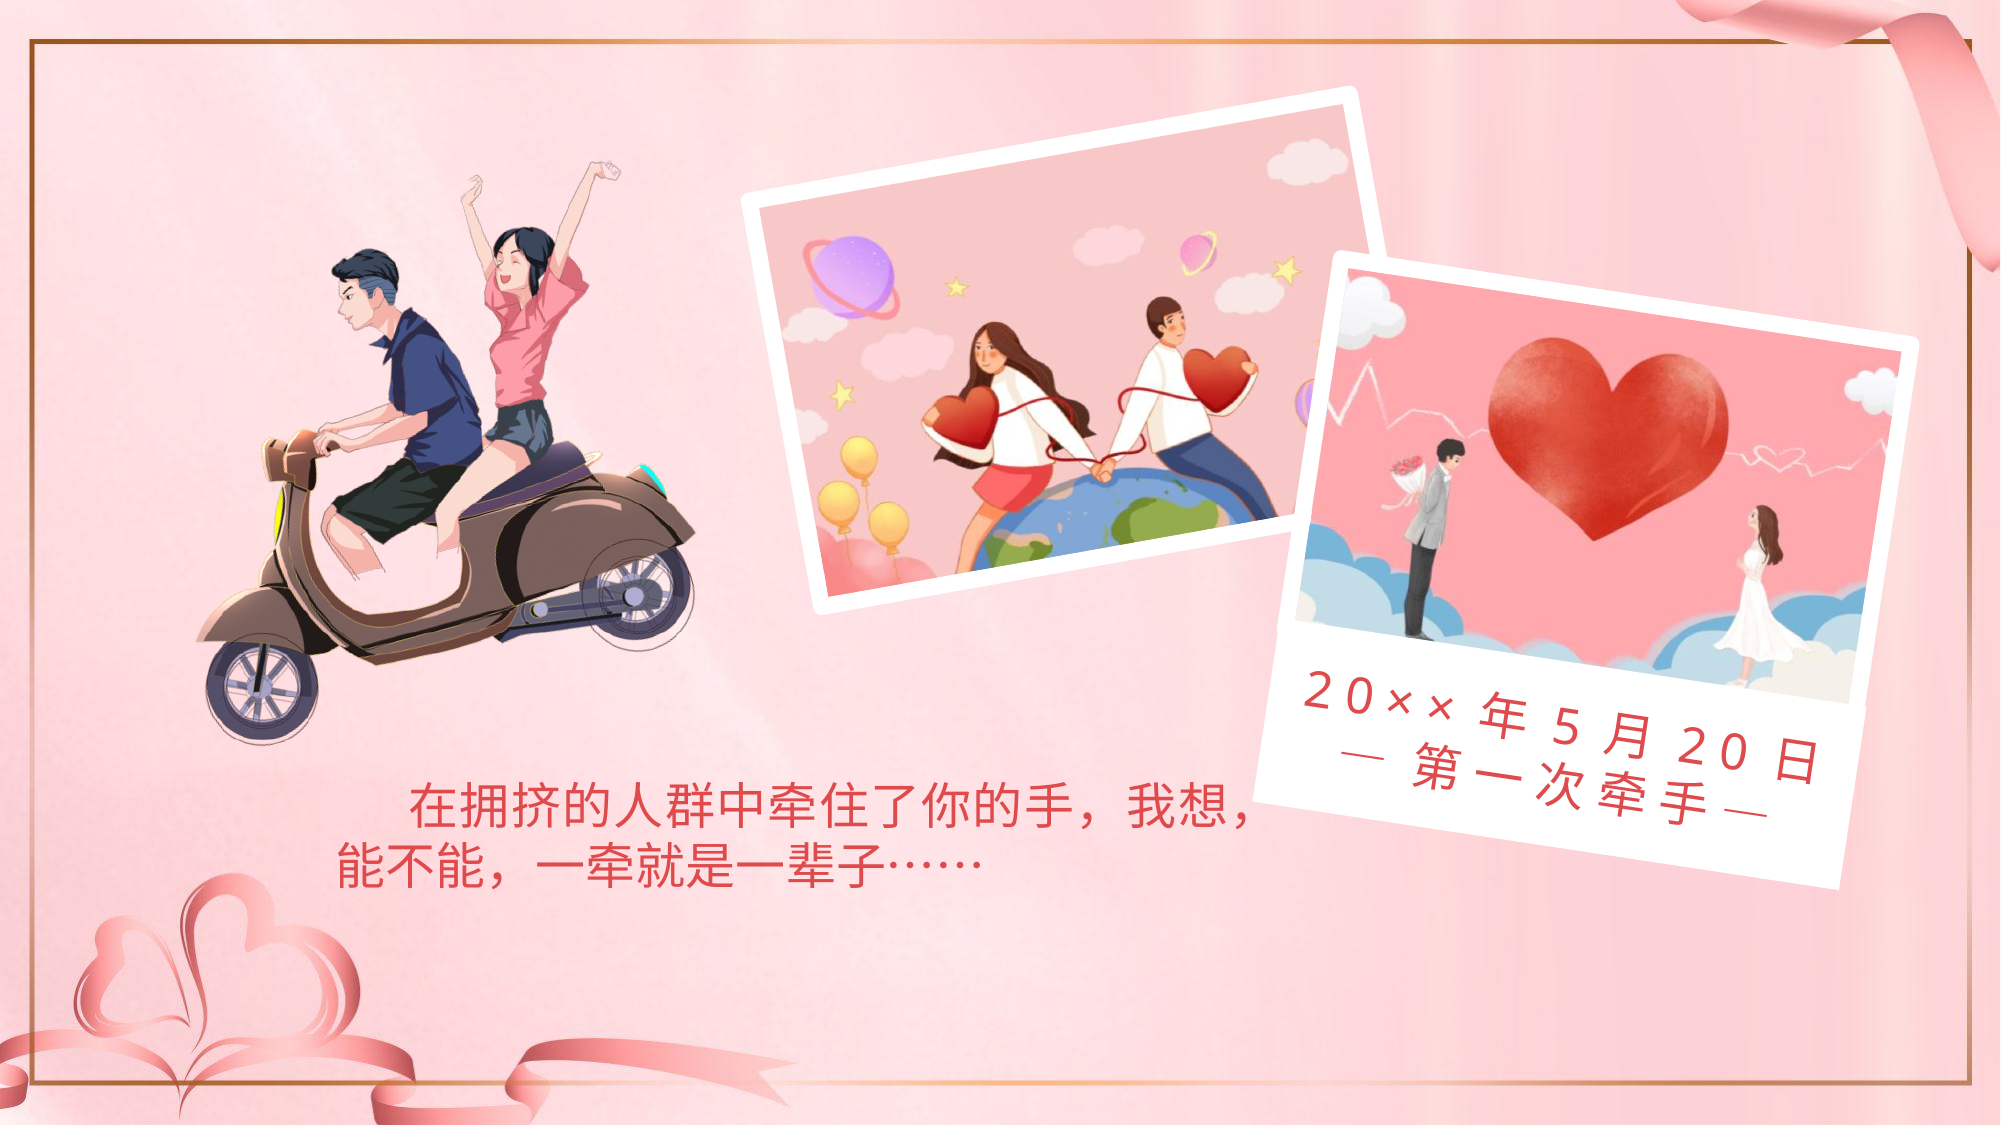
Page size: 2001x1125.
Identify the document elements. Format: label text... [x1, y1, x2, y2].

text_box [1305, 306, 1868, 833]
picture [0, 0, 2001, 1125]
text_box 在拥挤的人群中牵住了你的手，我想，能不能，一牵就是一辈子…… [321, 767, 1295, 902]
